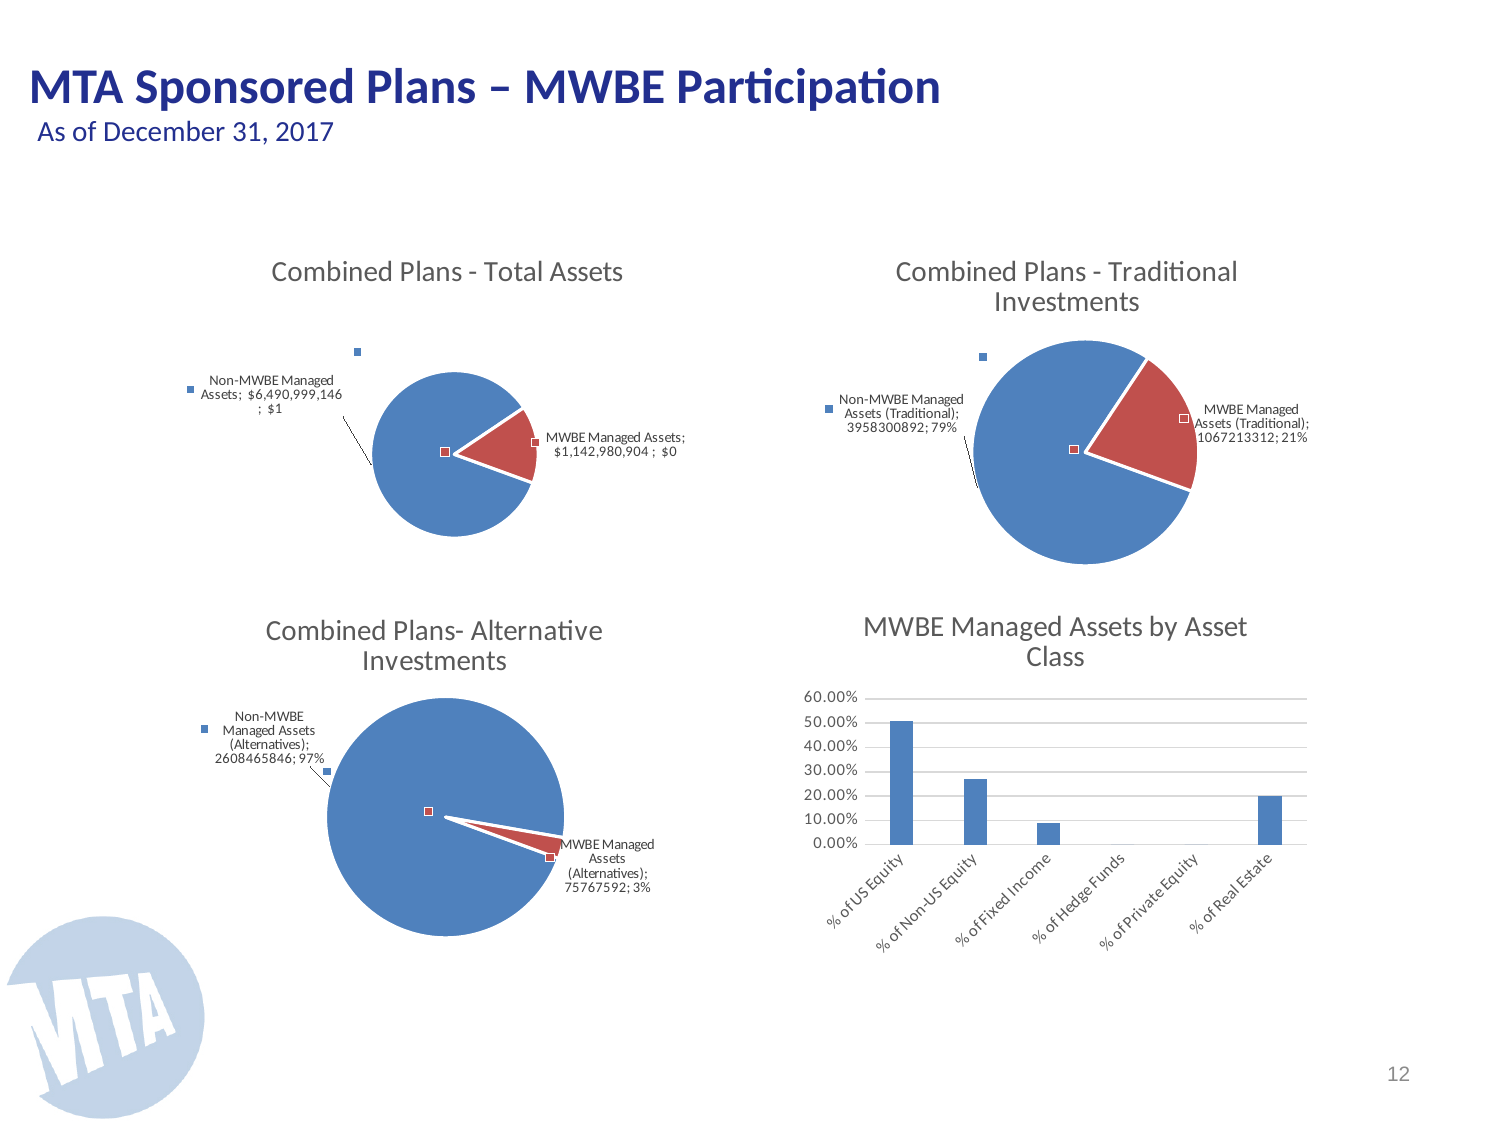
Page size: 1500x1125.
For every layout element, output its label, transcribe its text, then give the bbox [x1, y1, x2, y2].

picture [0, 904, 221, 1125]
text_box As of December 31, 2017 [22, 105, 350, 155]
chart [793, 235, 1341, 966]
chart [185, 235, 710, 945]
slide_number 11 [1074, 1042, 1425, 1103]
text_box MTA Sponsored Plans – MWBE Participation [13, 45, 1364, 121]
